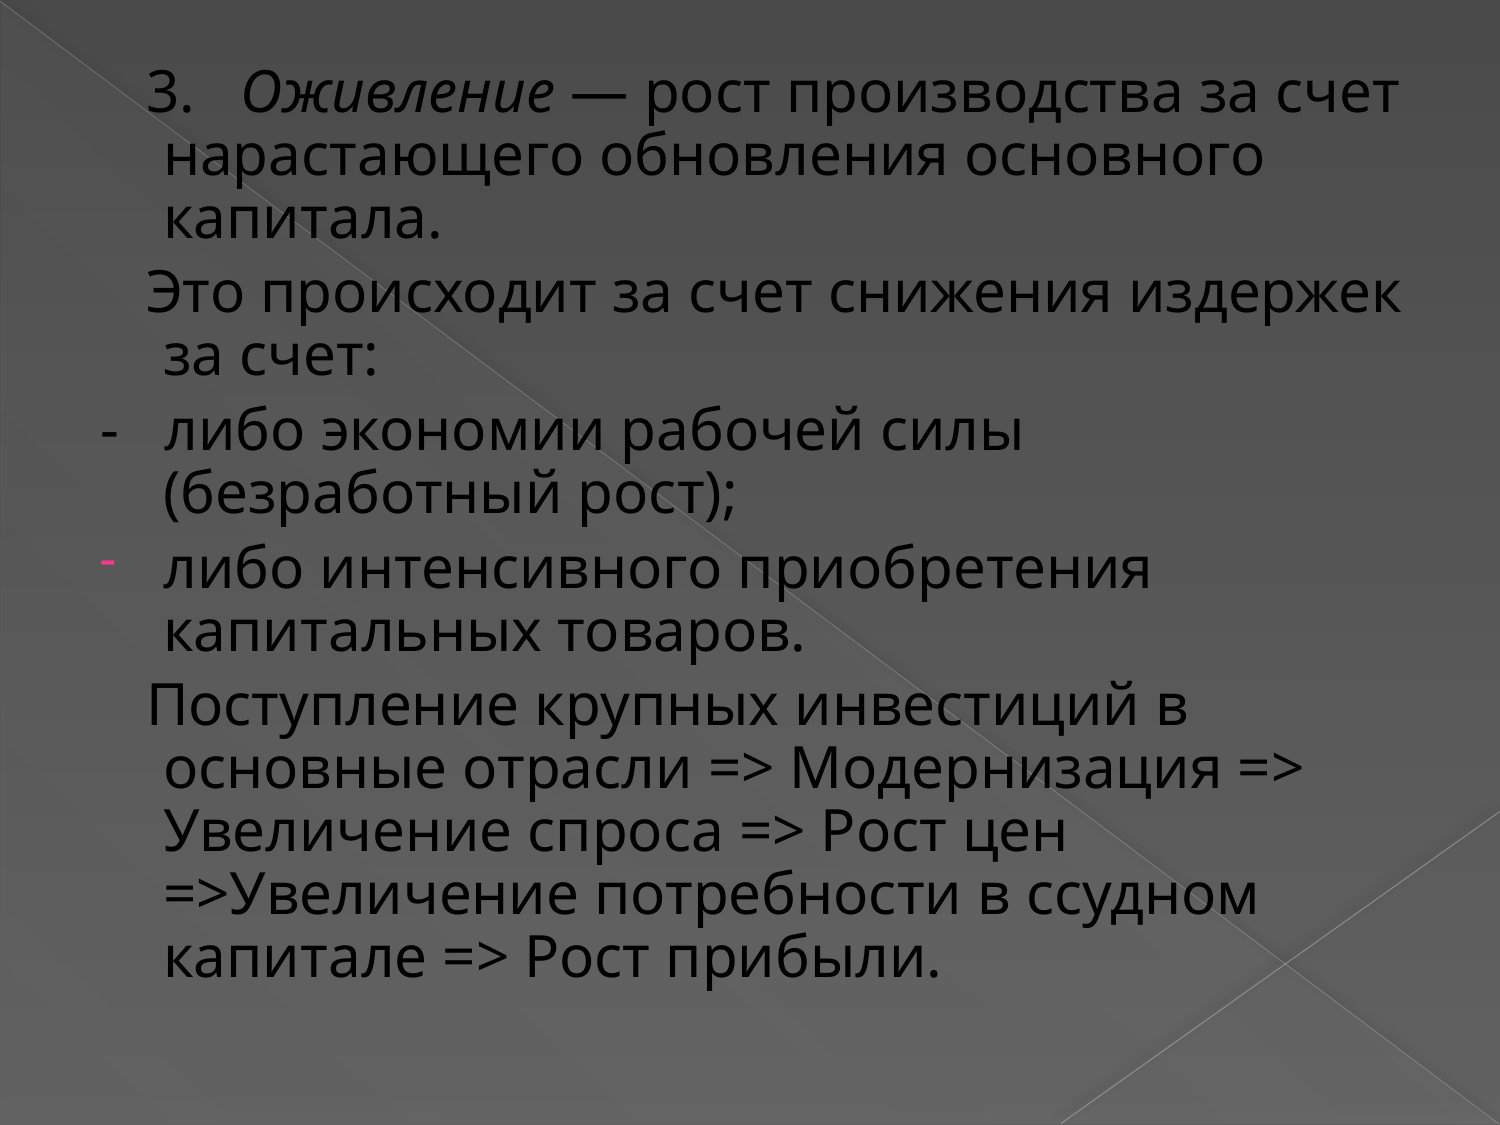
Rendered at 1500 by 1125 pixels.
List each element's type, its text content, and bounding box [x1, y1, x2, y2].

list 3. Оживление — рост производства за счет нарастающего обновления основного капитала. Это происходит за счет снижения издержек за счет: - либо экономии рабочей силы (безработный рост); либо интенсивного приобретения капитальных товаров. Поступление крупных инвестиций в основные отрасли => Модернизация => Увеличение спроса => Рост цен =>Увеличение потребности в ссудном капитале => Рост прибыли. [75, 54, 1425, 1083]
